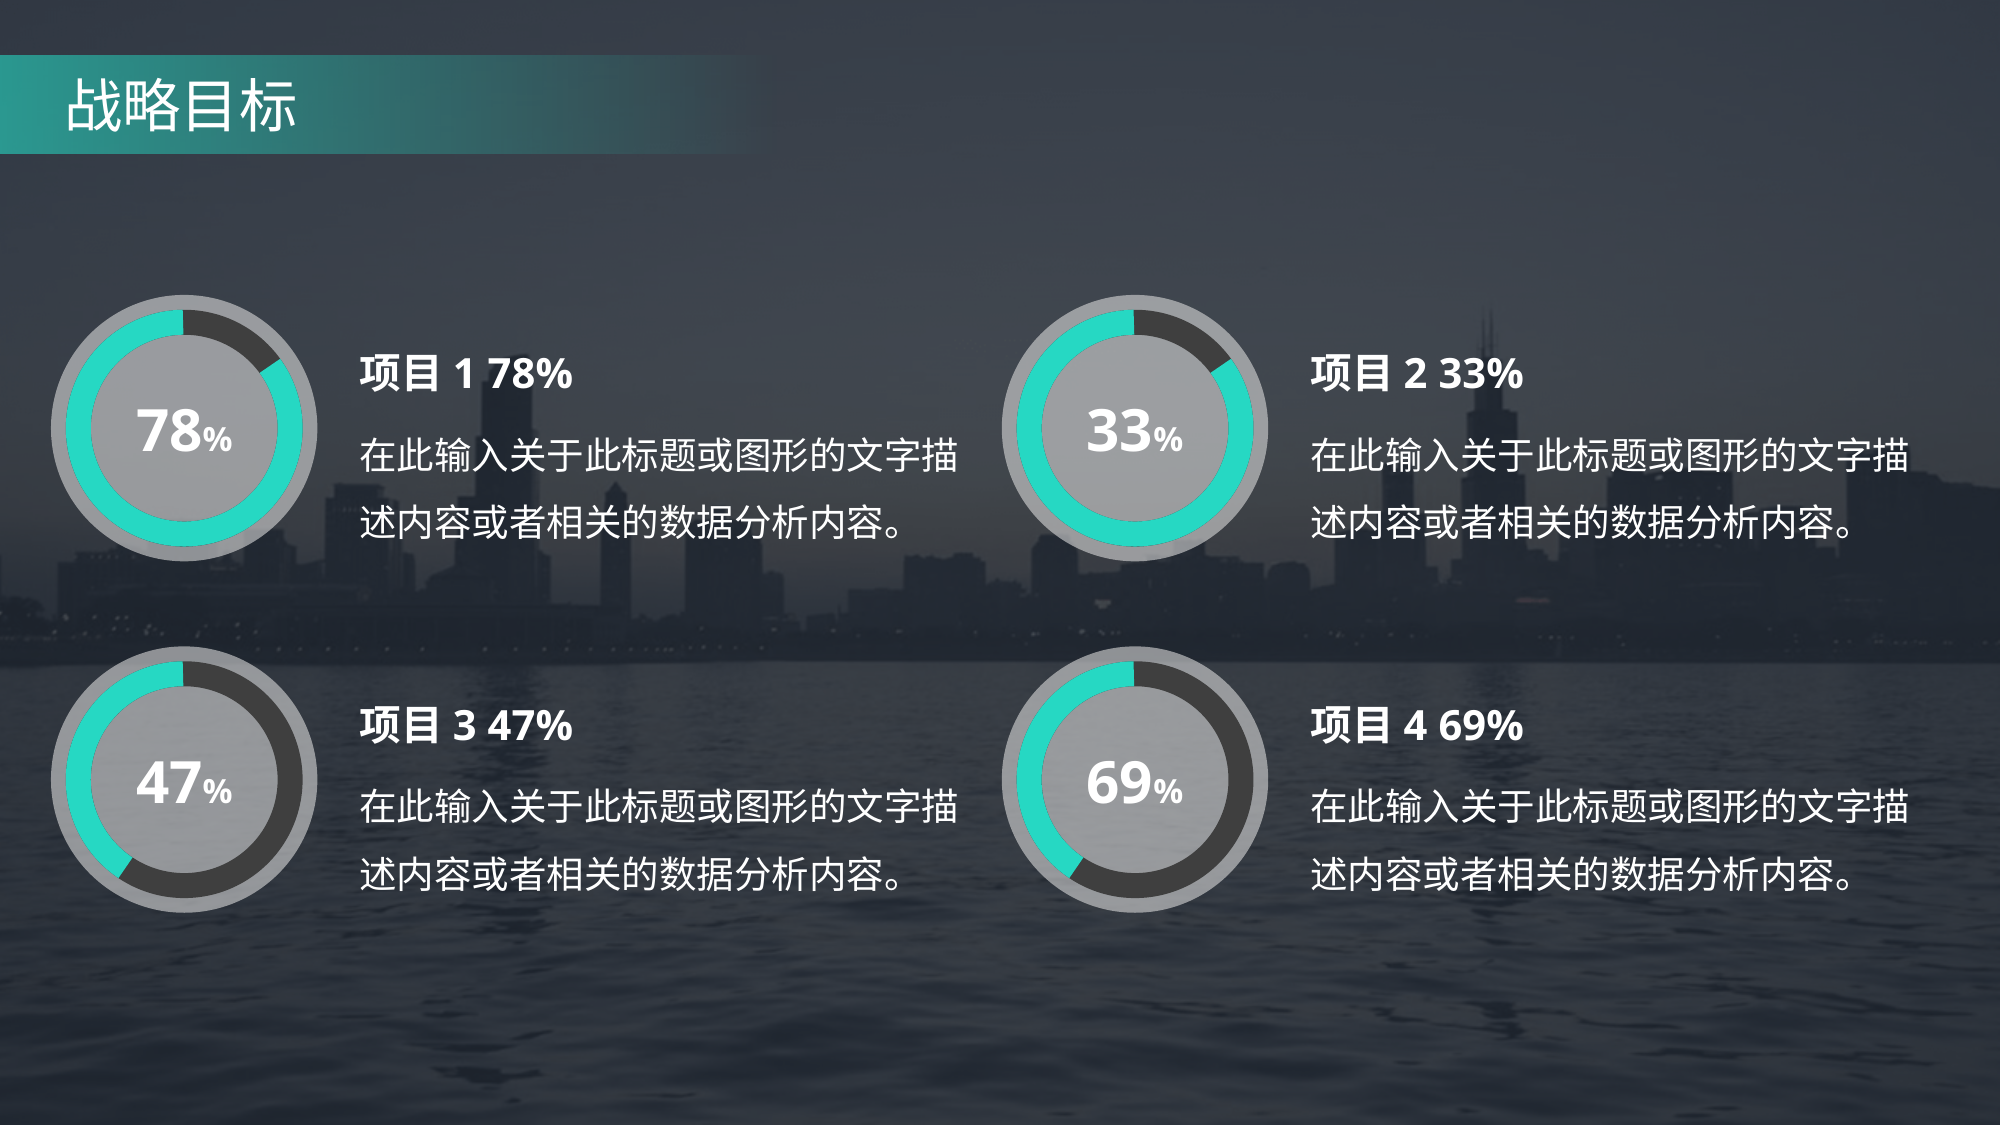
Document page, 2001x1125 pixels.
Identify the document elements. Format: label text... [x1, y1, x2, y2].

text_box 项目1 78% 在此输入关于此标题或图形的文字描述内容或者相关的数据分析内容。 [344, 314, 975, 552]
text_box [50, 646, 318, 913]
title 战略目标 [47, 61, 314, 148]
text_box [50, 294, 318, 562]
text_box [1001, 646, 1269, 913]
text_box 项目3 47% 在此输入关于此标题或图形的文字描述内容或者相关的数据分析内容。 [344, 665, 975, 904]
text_box 项目4 69% 在此输入关于此标题或图形的文字描述内容或者相关的数据分析内容。 [1295, 665, 1926, 904]
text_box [1001, 294, 1269, 562]
text_box 项目2 33% 在此输入关于此标题或图形的文字描述内容或者相关的数据分析内容。 [1295, 314, 1926, 552]
